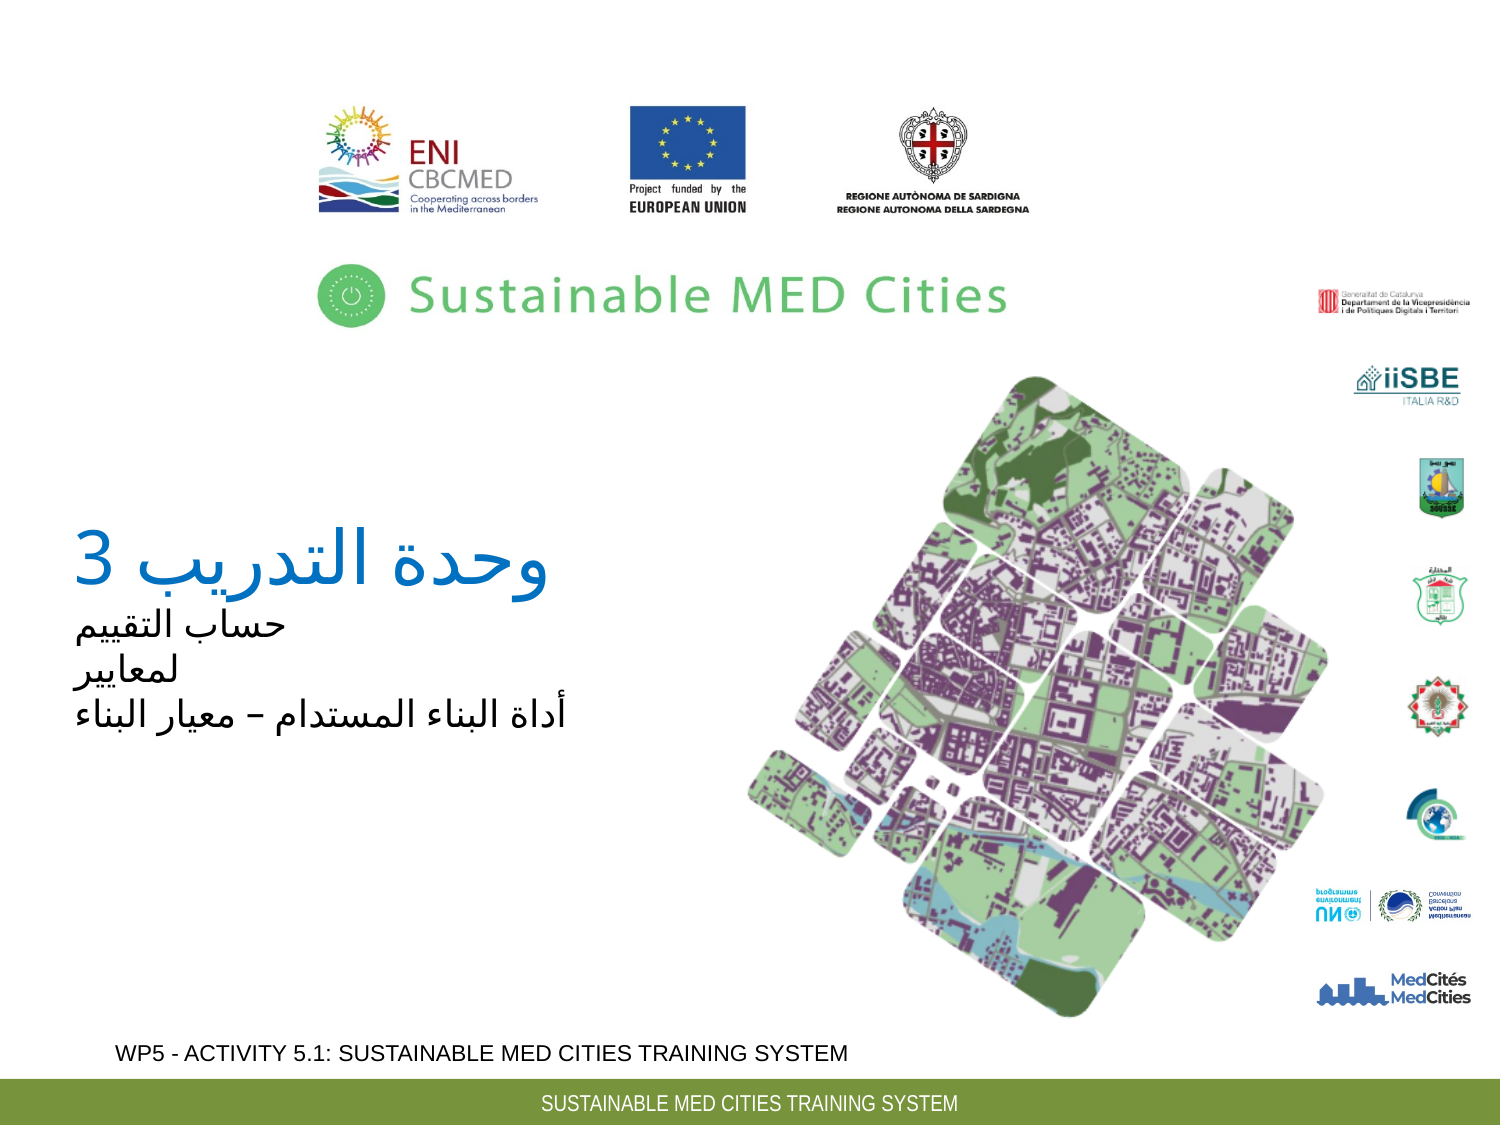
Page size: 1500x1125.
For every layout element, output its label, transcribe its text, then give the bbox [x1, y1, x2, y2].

picture [1346, 363, 1474, 411]
subtitle وحدة التدريب 3 حساب التقييم لمعايير أداة البناء المستدام – معيار البناء [59, 502, 1129, 916]
picture [1414, 455, 1474, 523]
picture [1313, 279, 1474, 321]
picture [284, 84, 1486, 1078]
picture [1396, 786, 1474, 847]
picture [1313, 885, 1474, 924]
picture [1313, 970, 1474, 1008]
